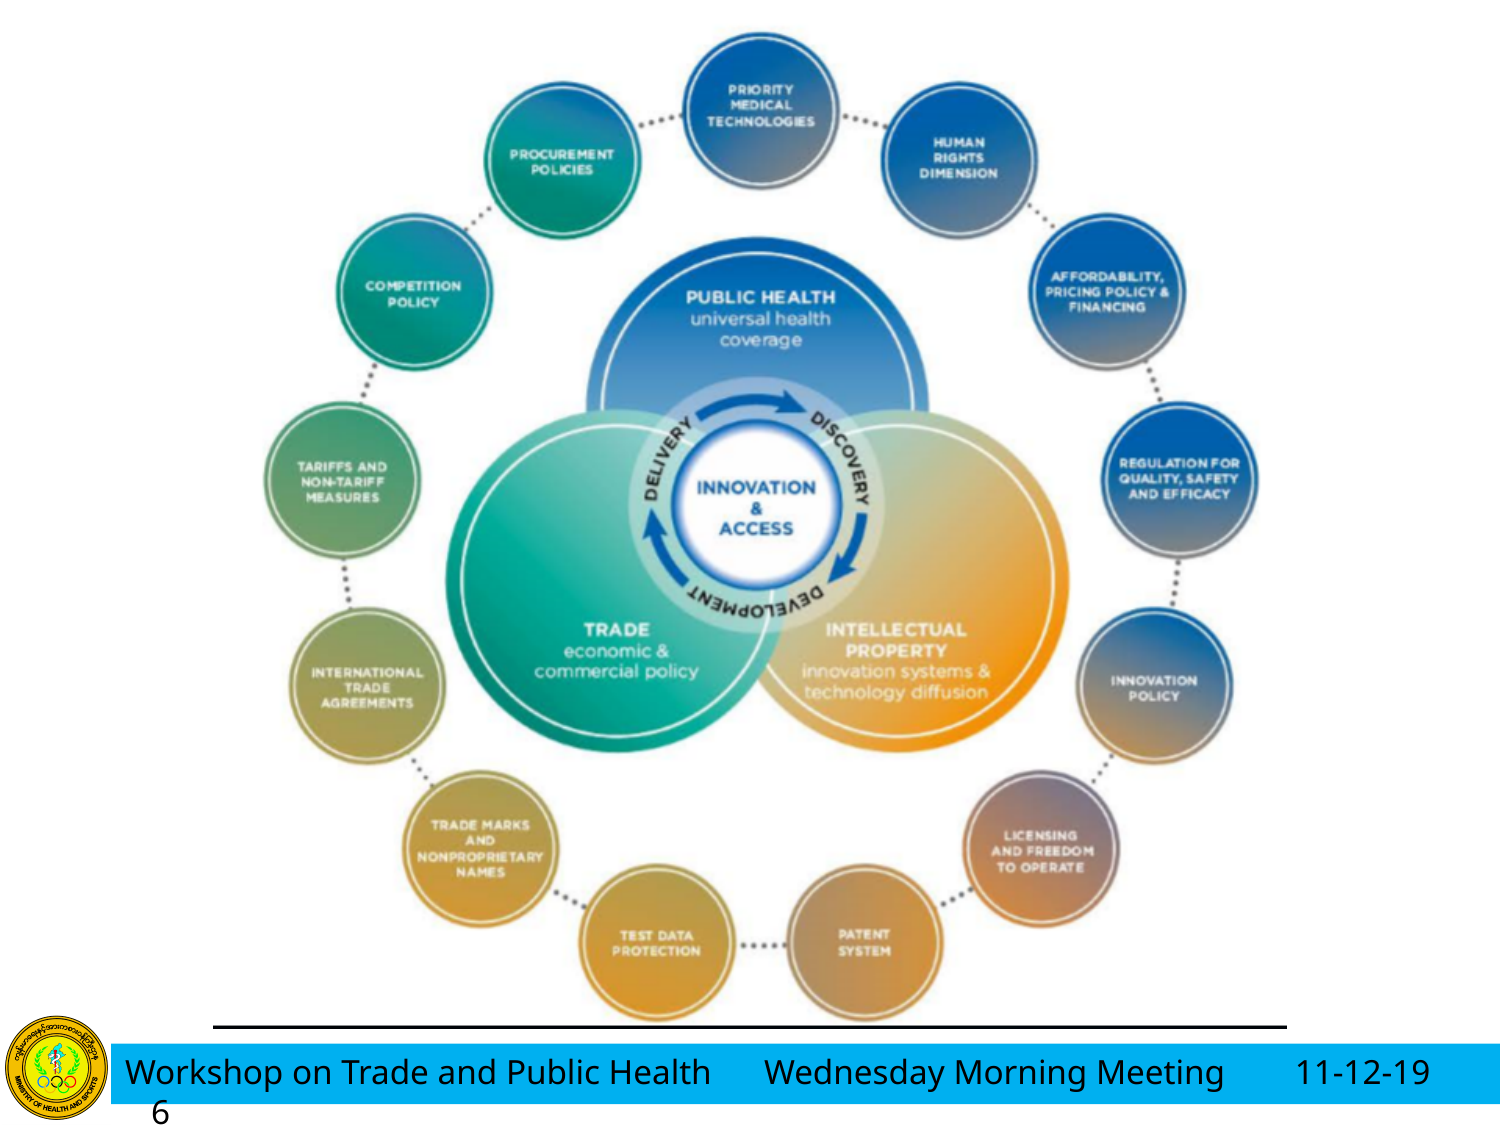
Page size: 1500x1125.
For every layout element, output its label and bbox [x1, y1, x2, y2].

picture [212, 12, 1287, 1029]
picture [2, 1010, 111, 1125]
